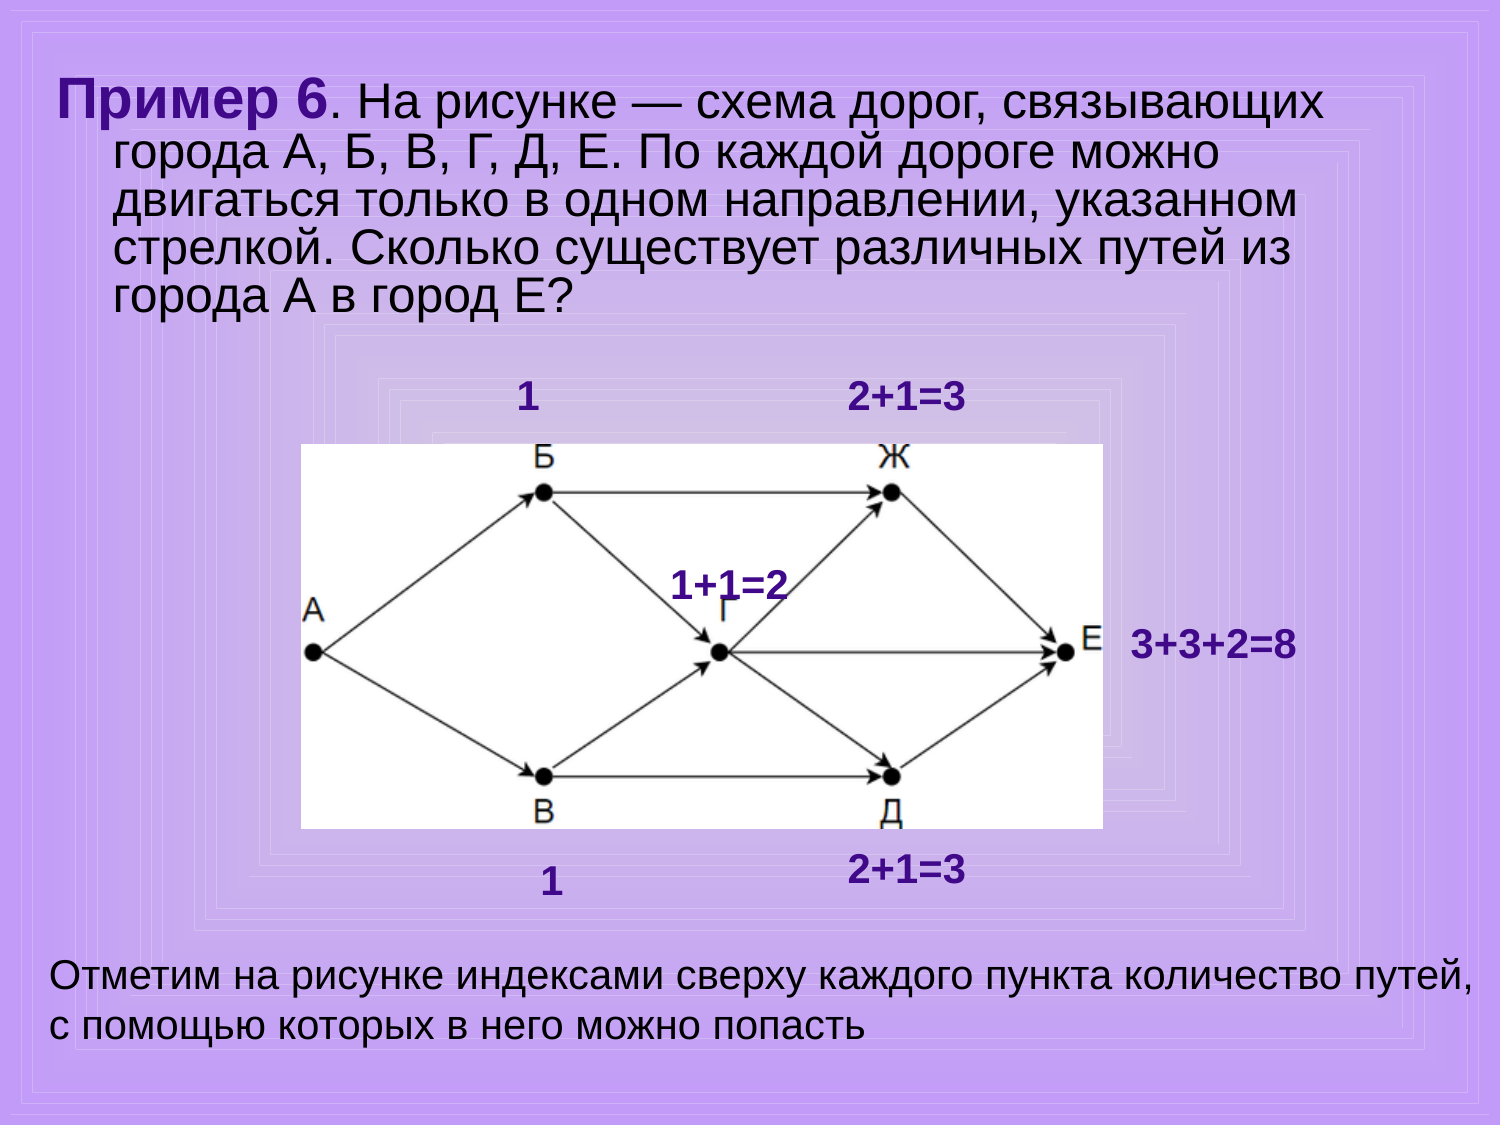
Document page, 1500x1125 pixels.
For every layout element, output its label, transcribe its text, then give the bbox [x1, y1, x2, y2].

list Пример 6. На рисунке — схема дорог, связывающих города А, Б, В, Г, Д, Е. По каждой дороге можно двигаться только в одном направлении, указанном стрелкой. Сколько существует различных путей из города А в город Е? [40, 66, 1392, 351]
text_box 1 [525, 846, 579, 911]
picture [300, 444, 1103, 829]
text_box 3+3+2=8 [1115, 609, 1312, 675]
text_box Отметим на рисунке индексами сверху каждого пункта количество путей, с помощью которых в него можно попасть [34, 940, 1500, 1056]
text_box 2+1=3 [832, 838, 981, 899]
text_box 1 [501, 361, 555, 427]
text_box 2+1=3 [832, 361, 981, 427]
